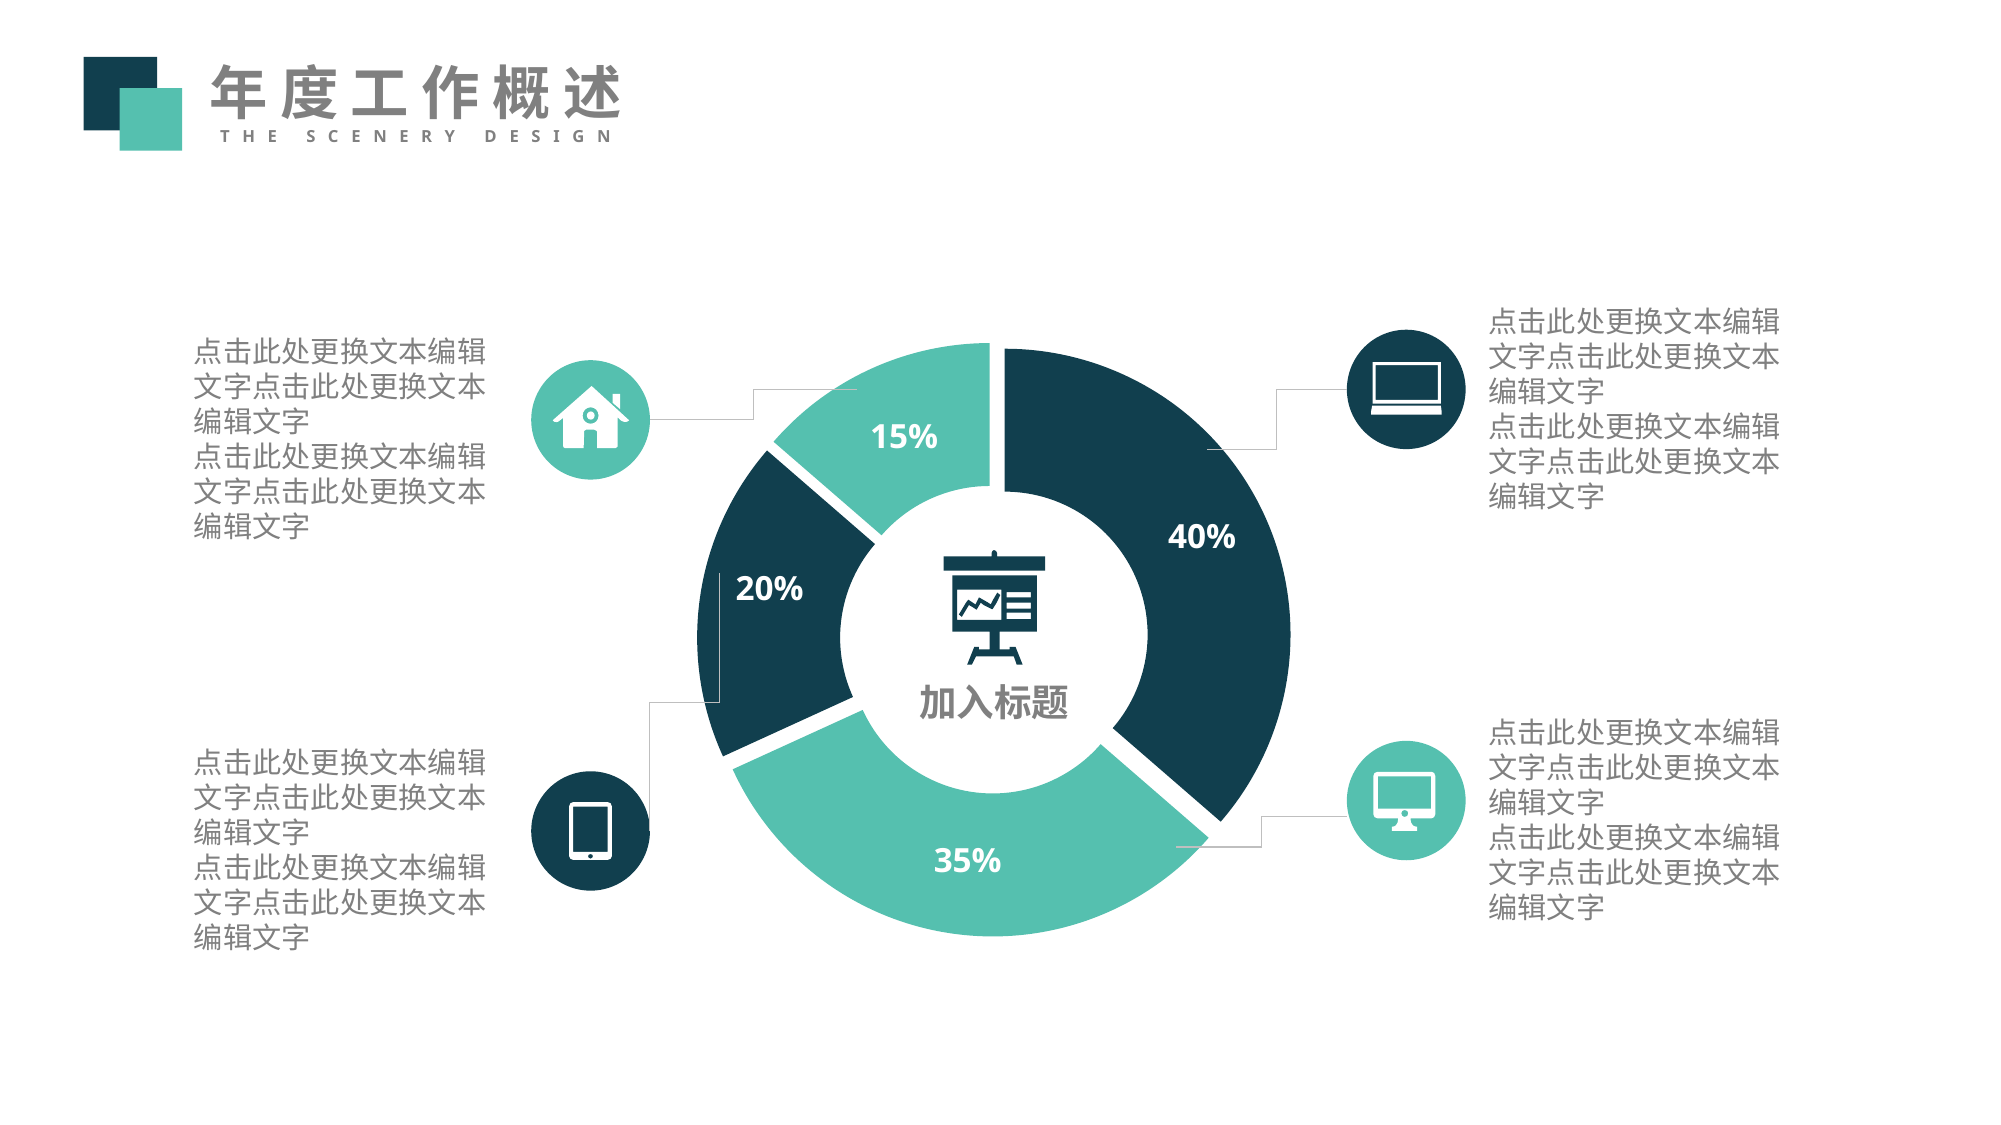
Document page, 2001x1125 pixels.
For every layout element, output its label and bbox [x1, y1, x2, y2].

text_box [186, 299, 1816, 961]
text_box [83, 48, 646, 155]
